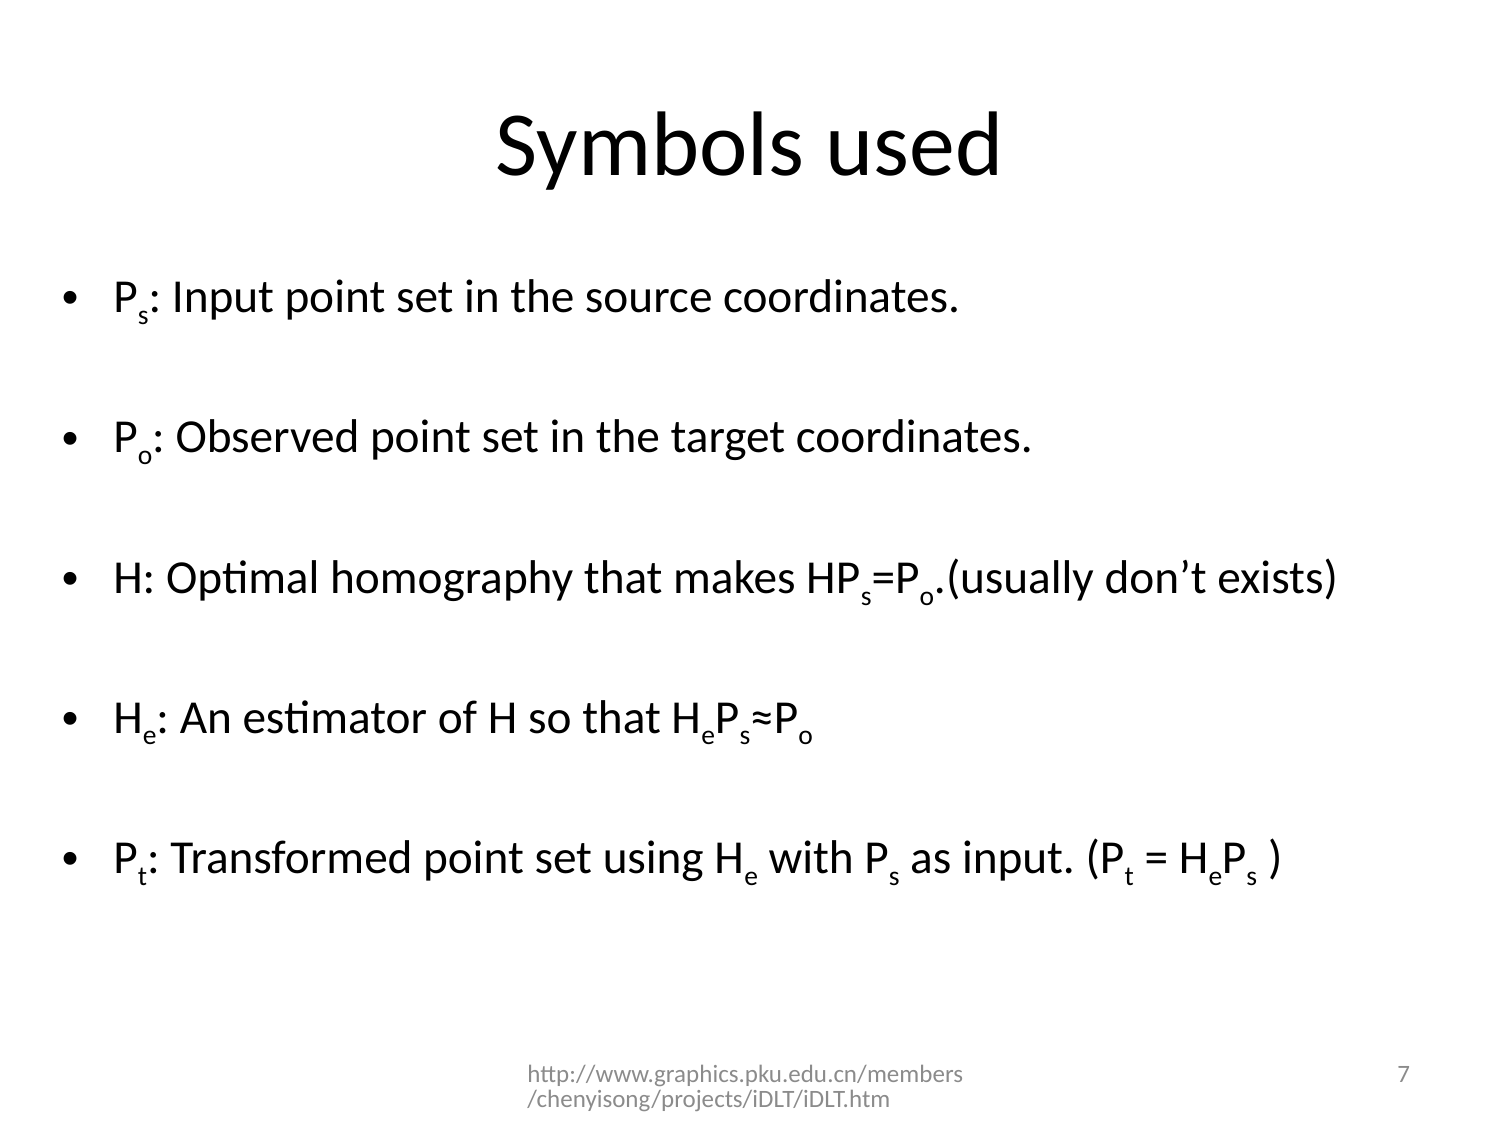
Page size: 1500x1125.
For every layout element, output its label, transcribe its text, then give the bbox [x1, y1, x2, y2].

title Symbols used [75, 45, 1425, 233]
list Ps: Input point set in the source coordinates. Po: Observed point set in the target coordinates. H: Optimal homography that makes HPs=Po.(usually don’t exists) He: An estimator of H so that HePs≈Po Pt: Transformed point set using He with Ps as input. (Pt = HePs ) [46, 257, 1383, 947]
slide_number 7 [1074, 1042, 1425, 1103]
footer http://www.graphics.pku.edu.cn/members/chenyisong/projects/iDLT/iDLT.htm [512, 1042, 988, 1103]
